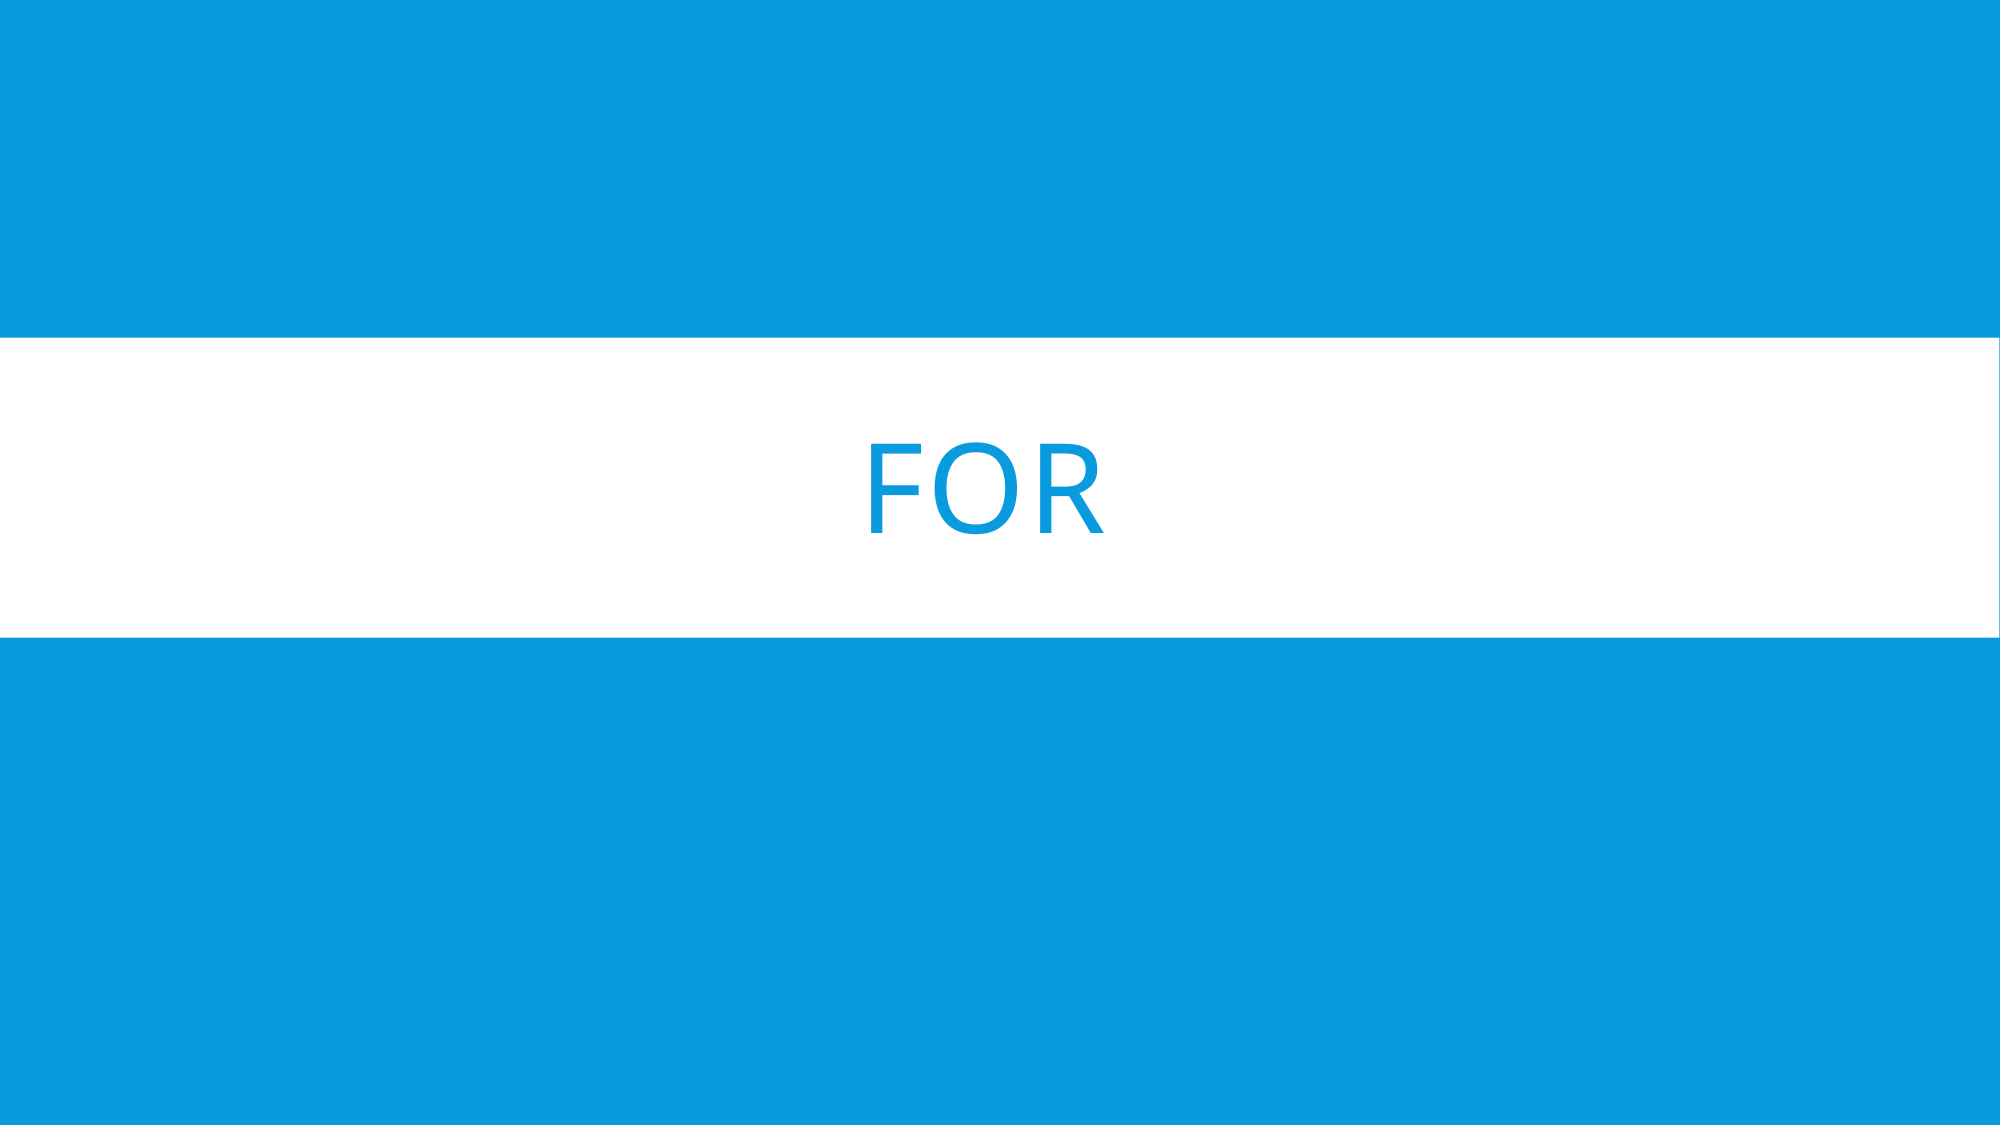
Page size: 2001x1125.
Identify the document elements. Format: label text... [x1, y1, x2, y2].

title FOR [60, 355, 1942, 641]
